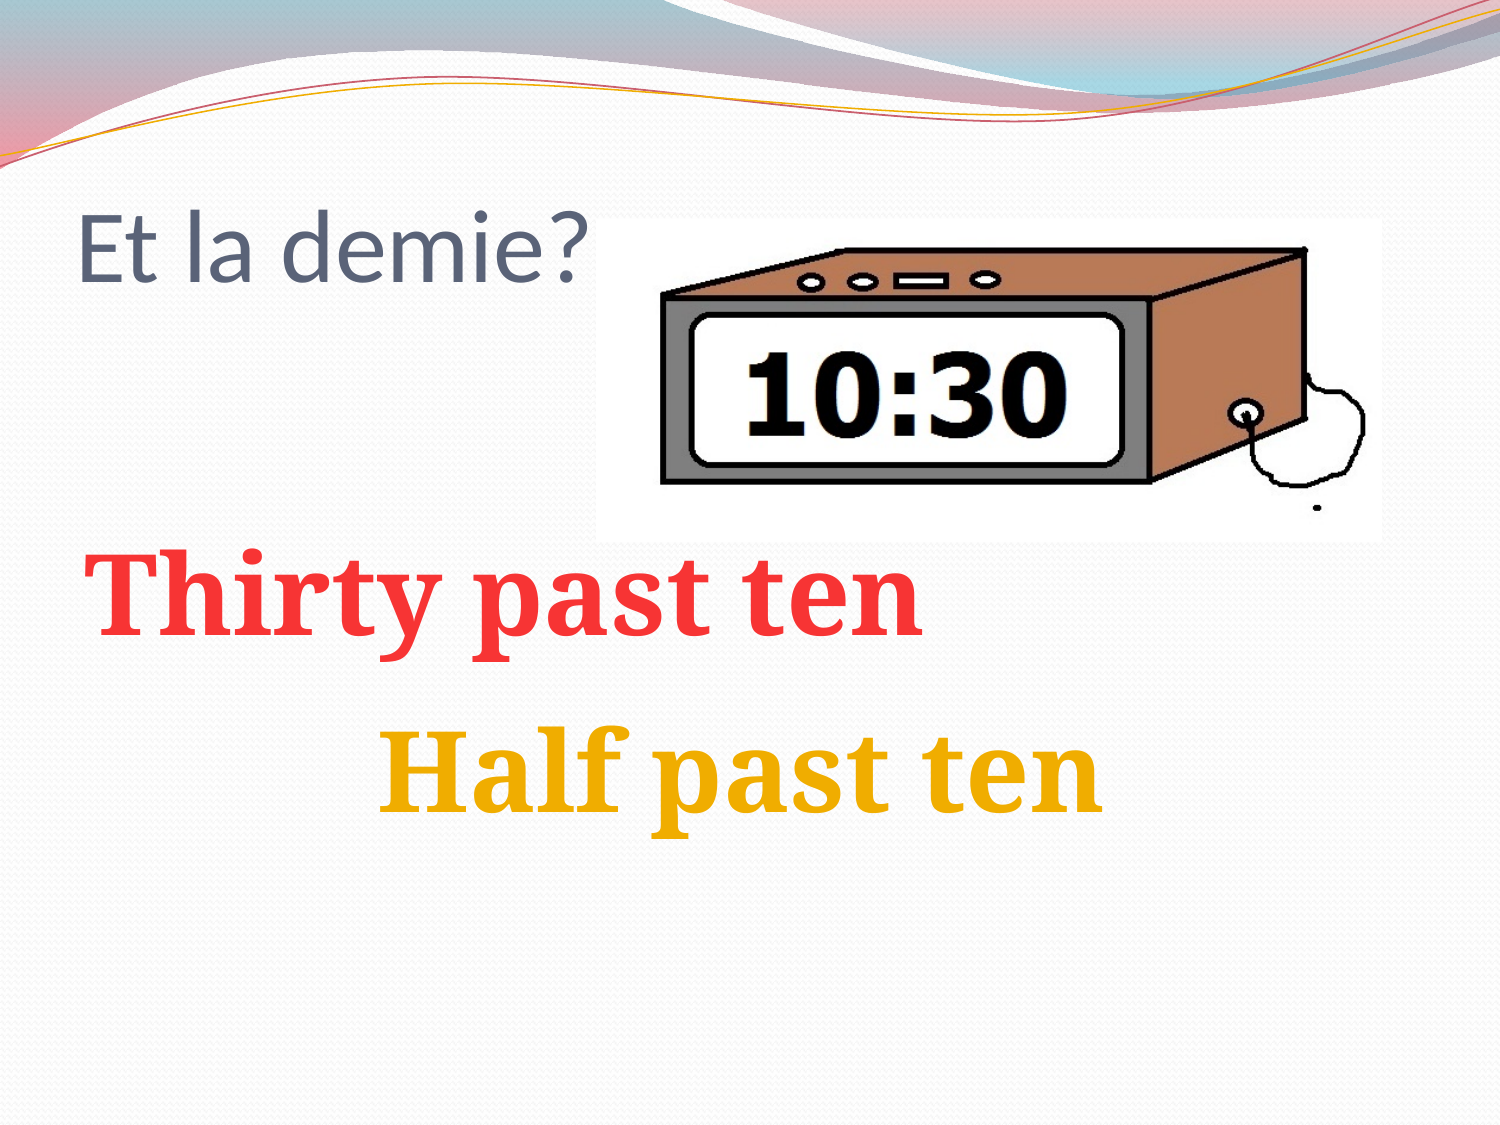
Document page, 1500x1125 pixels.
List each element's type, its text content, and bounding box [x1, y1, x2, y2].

text_box Thirty past ten [69, 515, 942, 666]
text_box Half past ten [362, 692, 1121, 843]
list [596, 219, 1383, 543]
title Et la demie? [75, 115, 1425, 303]
